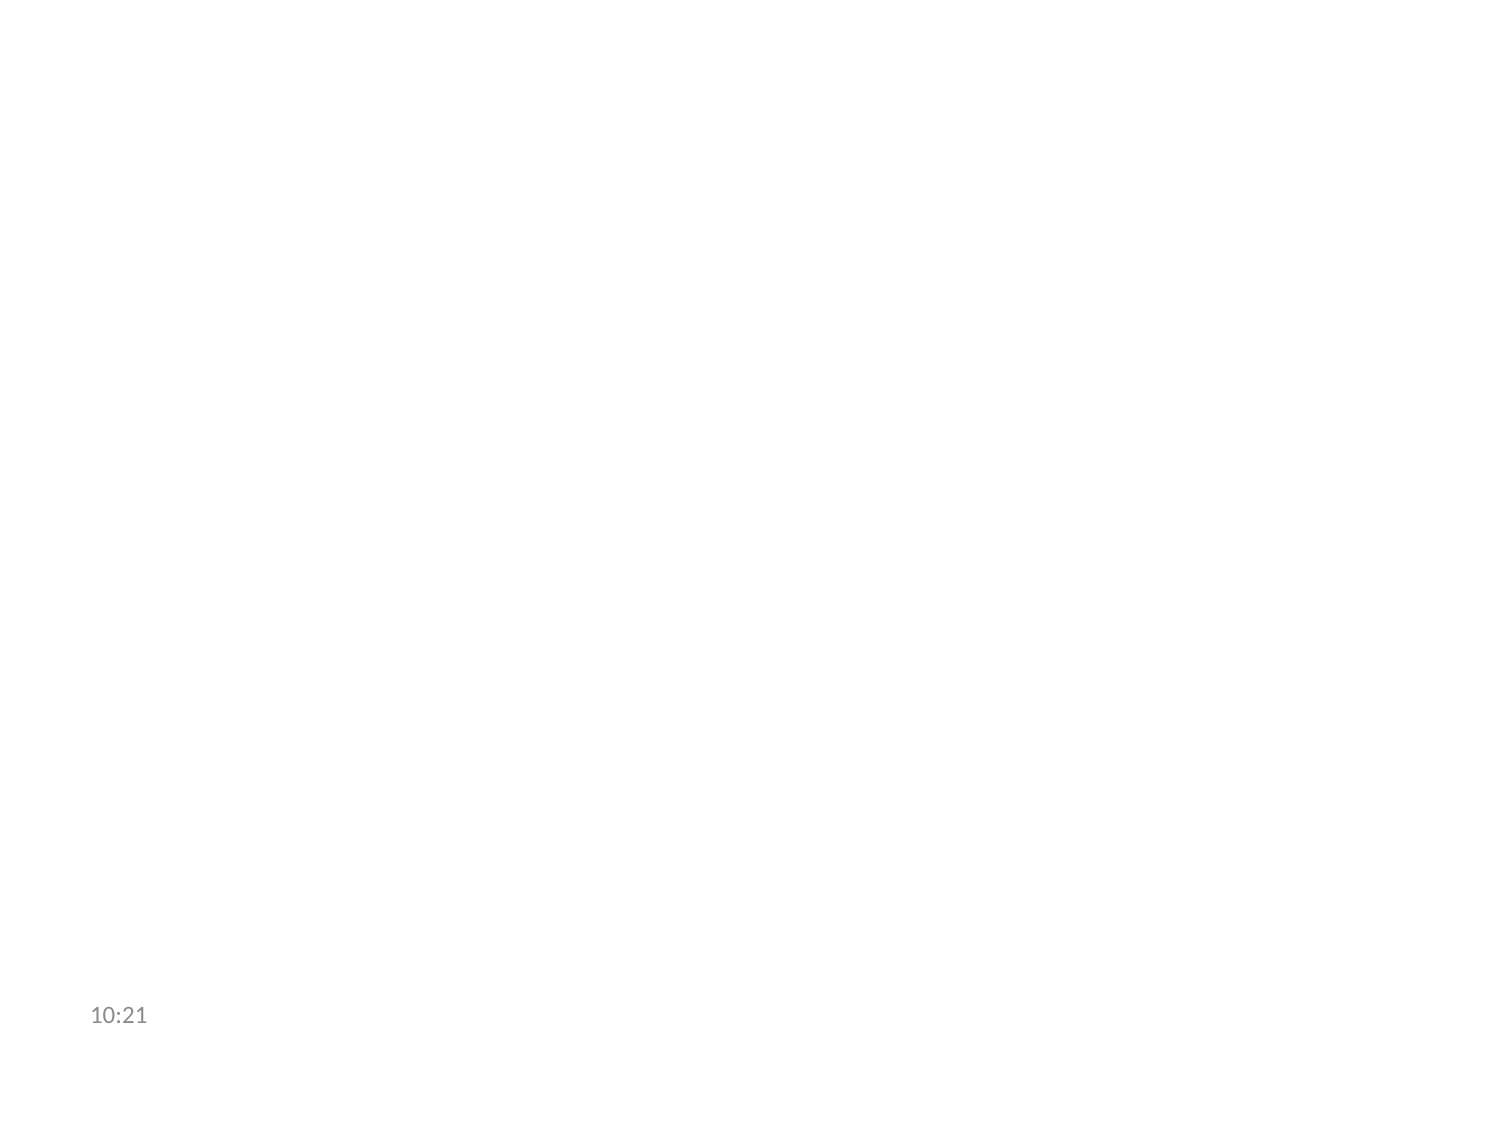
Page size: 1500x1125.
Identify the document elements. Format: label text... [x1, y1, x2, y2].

text_box 15:35 [75, 983, 425, 1044]
